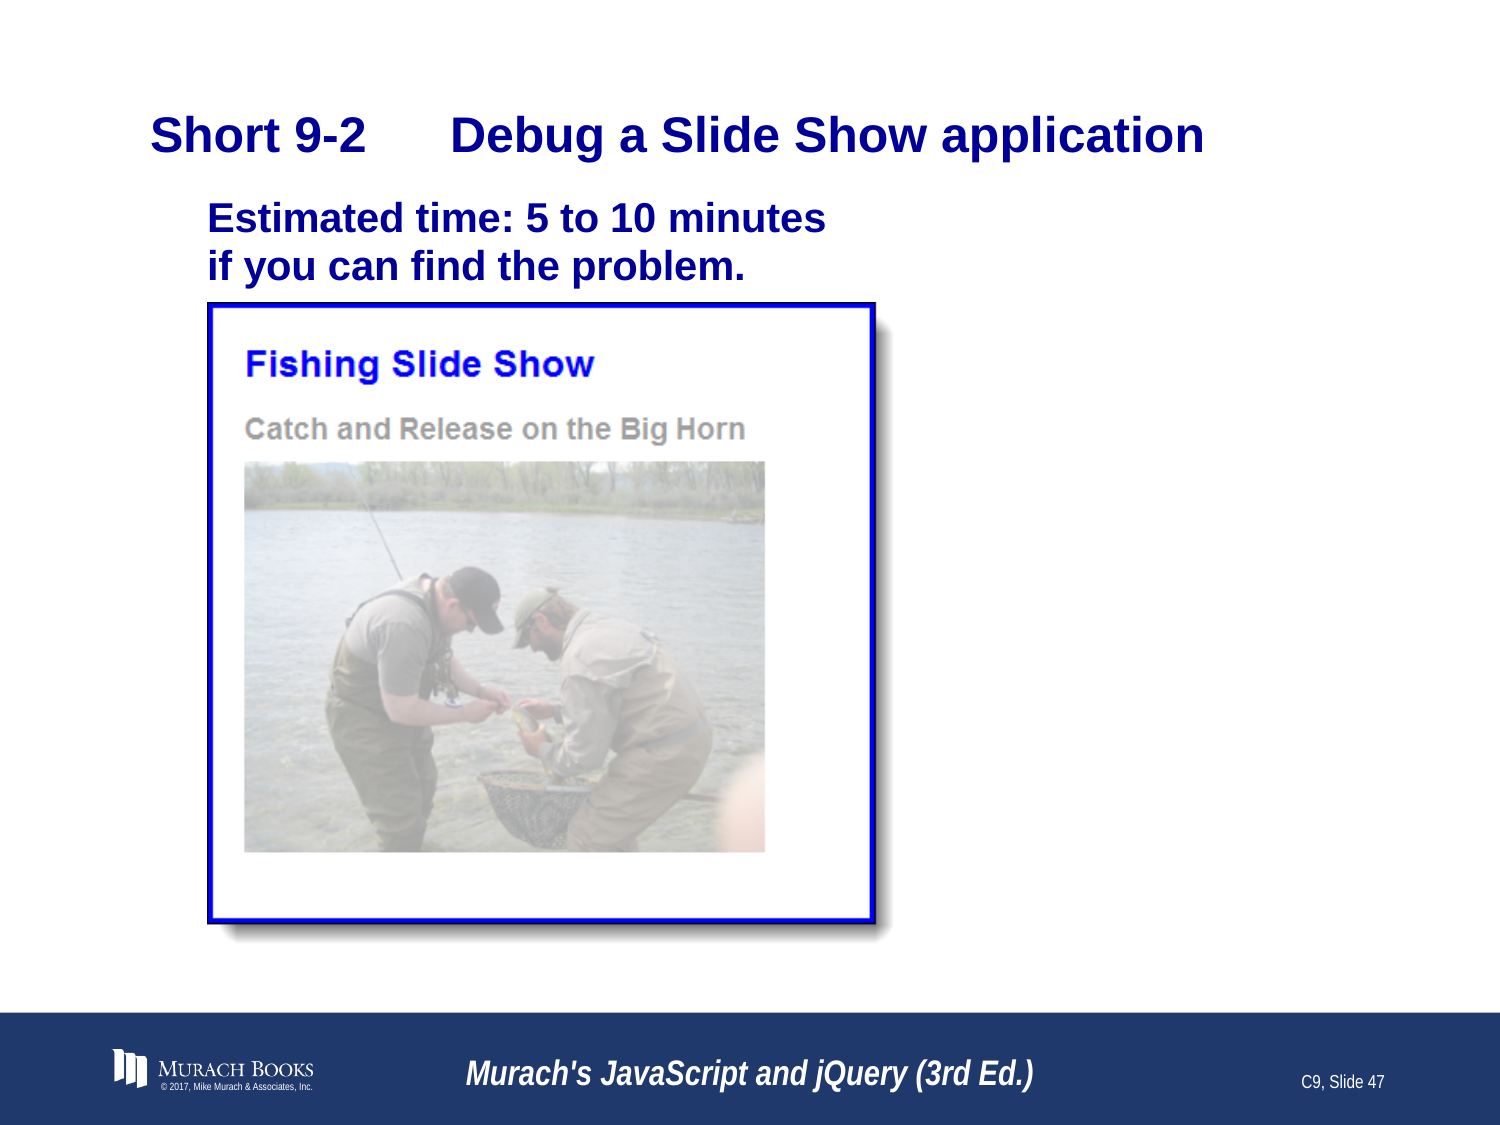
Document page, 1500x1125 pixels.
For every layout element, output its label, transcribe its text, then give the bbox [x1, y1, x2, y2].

slide_number C9, Slide 47 [1087, 1025, 1400, 1100]
slide_number Murach's JavaScript and jQuery (3rd Ed.) [463, 1025, 1050, 1100]
title Short 9-2 Debug a Slide Show application [150, 102, 1350, 164]
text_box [149, 174, 1350, 957]
footer © 2017, Mike Murach & Associates, Inc. [12, 1025, 463, 1100]
